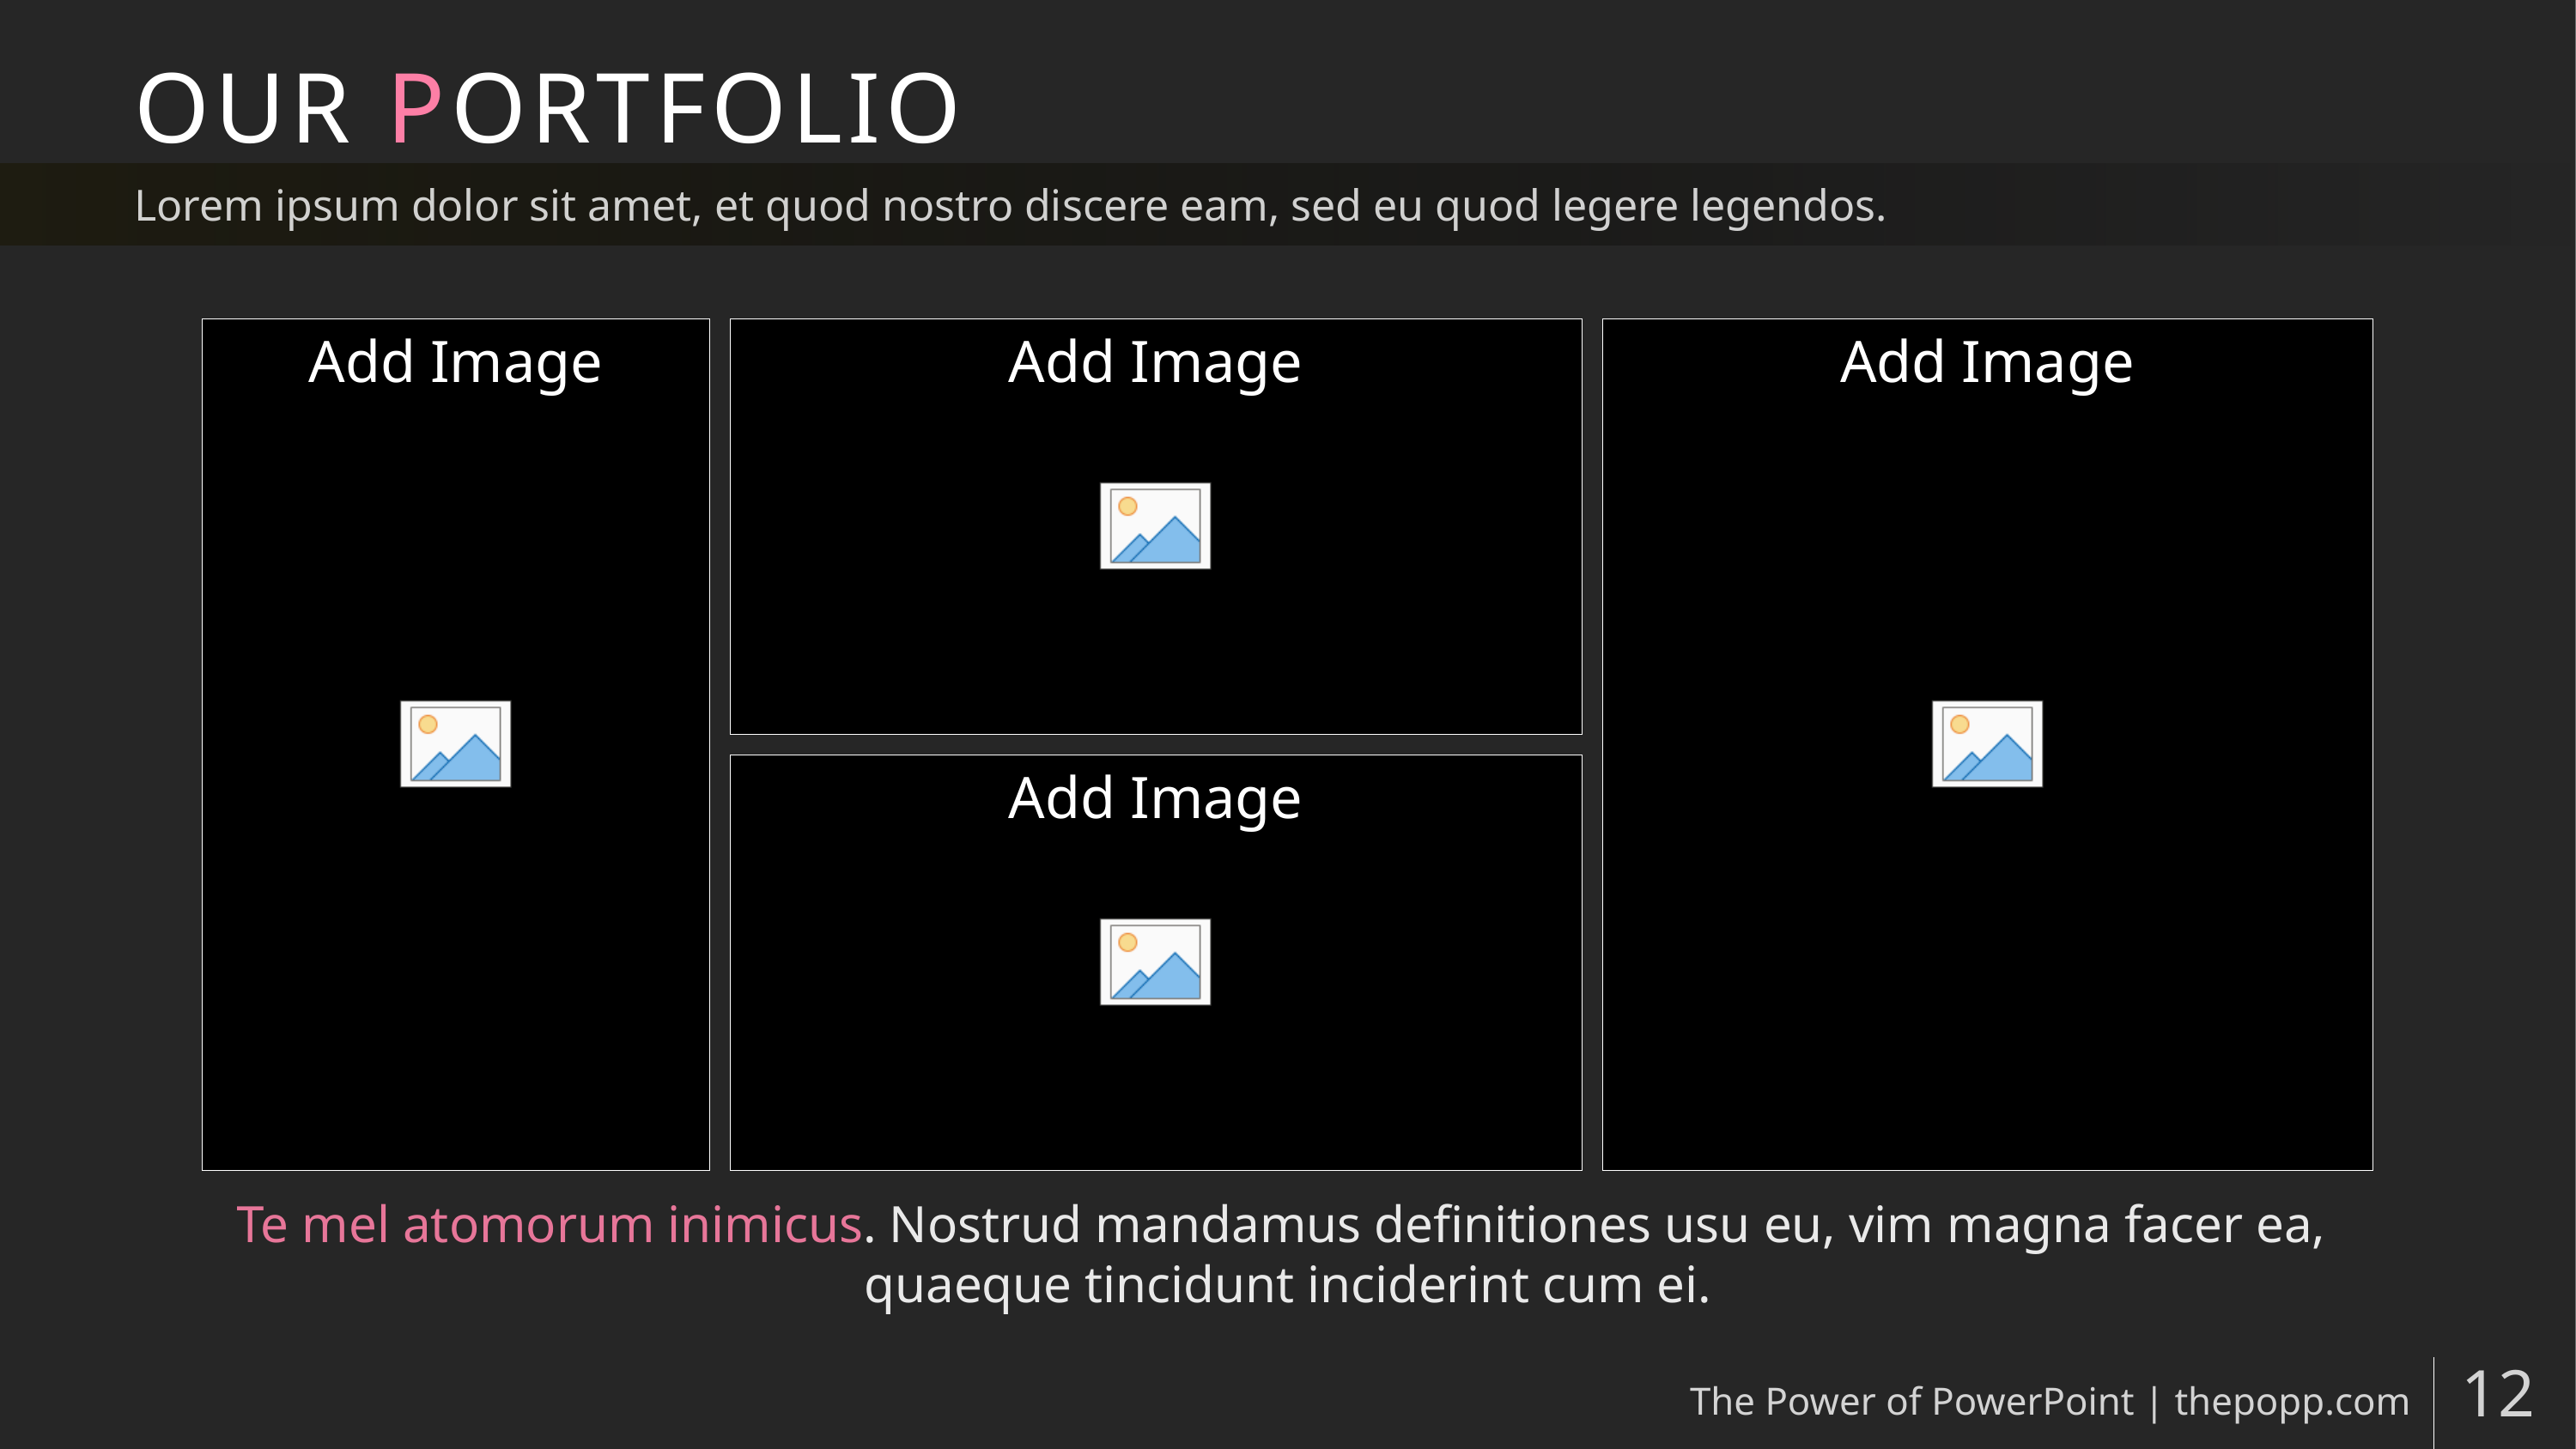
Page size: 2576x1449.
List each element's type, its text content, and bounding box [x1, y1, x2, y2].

picture [202, 318, 710, 1171]
picture [730, 754, 1583, 1171]
list Lorem ipsum dolor sit amet, et quod nostro discere eam, sed eu quod legere legendos. [111, 167, 2404, 248]
picture [730, 318, 1583, 735]
slide_number 12 [2438, 1357, 2576, 1434]
picture [1601, 318, 2373, 1171]
title OUR PORTFOLIO [111, 0, 2430, 174]
footer The Power of PowerPoint | thepopp.com [922, 1356, 2434, 1434]
list Te mel atomorum inimicus. Nostrud mandamus definitiones usu eu, vim magna facer ea, quaeque tincidunt inciderint cum ei. [167, 1180, 2409, 1363]
